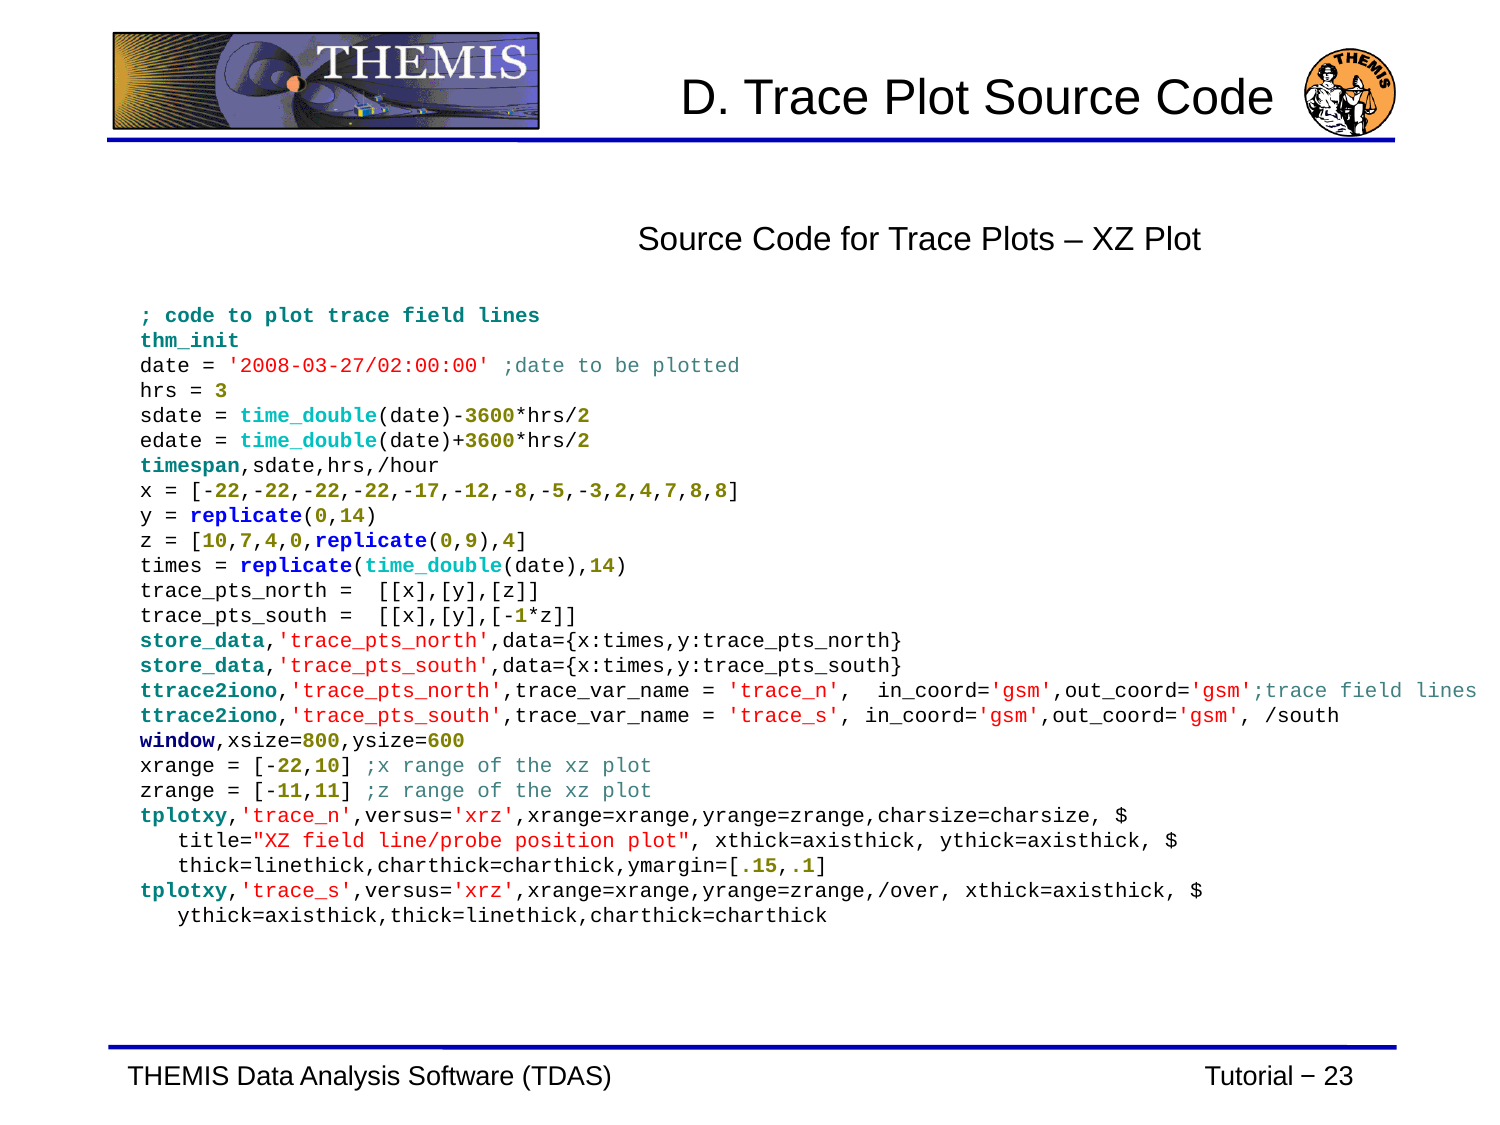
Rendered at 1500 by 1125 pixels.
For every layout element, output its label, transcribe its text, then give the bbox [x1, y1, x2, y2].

text_box Source Code for Trace Plots – XZ Plot [112, 154, 1400, 1030]
text_box D. Trace Plot Source Code [74, 52, 1275, 150]
text_box ; code to plot trace field lines thm_init date = '2008-03-27/02:00:00' ;date to be plotted hrs = 3 sdate = time_double(date)-3600*hrs/2 edate = time_double(date)+3600*hrs/2 timespan,sdate,hrs,/hour x = [-22,-22,-22,-22,-17,-12,-8,-5,-3,2,4,7,8,8] y = replicate(0,14) z = [10,7,4,0,replicate(0,9),4] times = replicate(time_double(date),14) trace_pts_north = [[x],[y],[z]] trace_pts_south = [[x],[y],[-1*z]] store_data,'trace_pts_north',data={x:times,y:trace_pts_north} store_data,'trace_pts_south',data={x:times,y:trace_pts_south} ttrace2iono,'trace_pts_north',trace_var_name = 'trace_n', in_coord='gsm',out_coord='gsm';trace field lines ttrace2iono,'trace_pts_south',trace_var_name = 'trace_s', in_coord='gsm',out_coord='gsm', /south window,xsize=800,ysize=600 xrange = [-22,10] ;x range of the xz plot zrange = [-11,11] ;z range of the xz plot tplotxy,'trace_n',versus='xrz',xrange=xrange,yrange=zrange,charsize=charsize, $ title="XZ field line/probe position plot", xthick=axisthick, ythick=axisthick, $ thick=linethick,charthick=charthick,ymargin=[.15,.1] tplotxy,'trace_s',versus='xrz',xrange=xrange,yrange=zrange,/over, xthick=axisthick, $ ythick=axisthick,thick=linethick,charthick=charthick [125, 294, 1500, 997]
picture [115, 35, 537, 52]
picture [1304, 48, 1396, 137]
